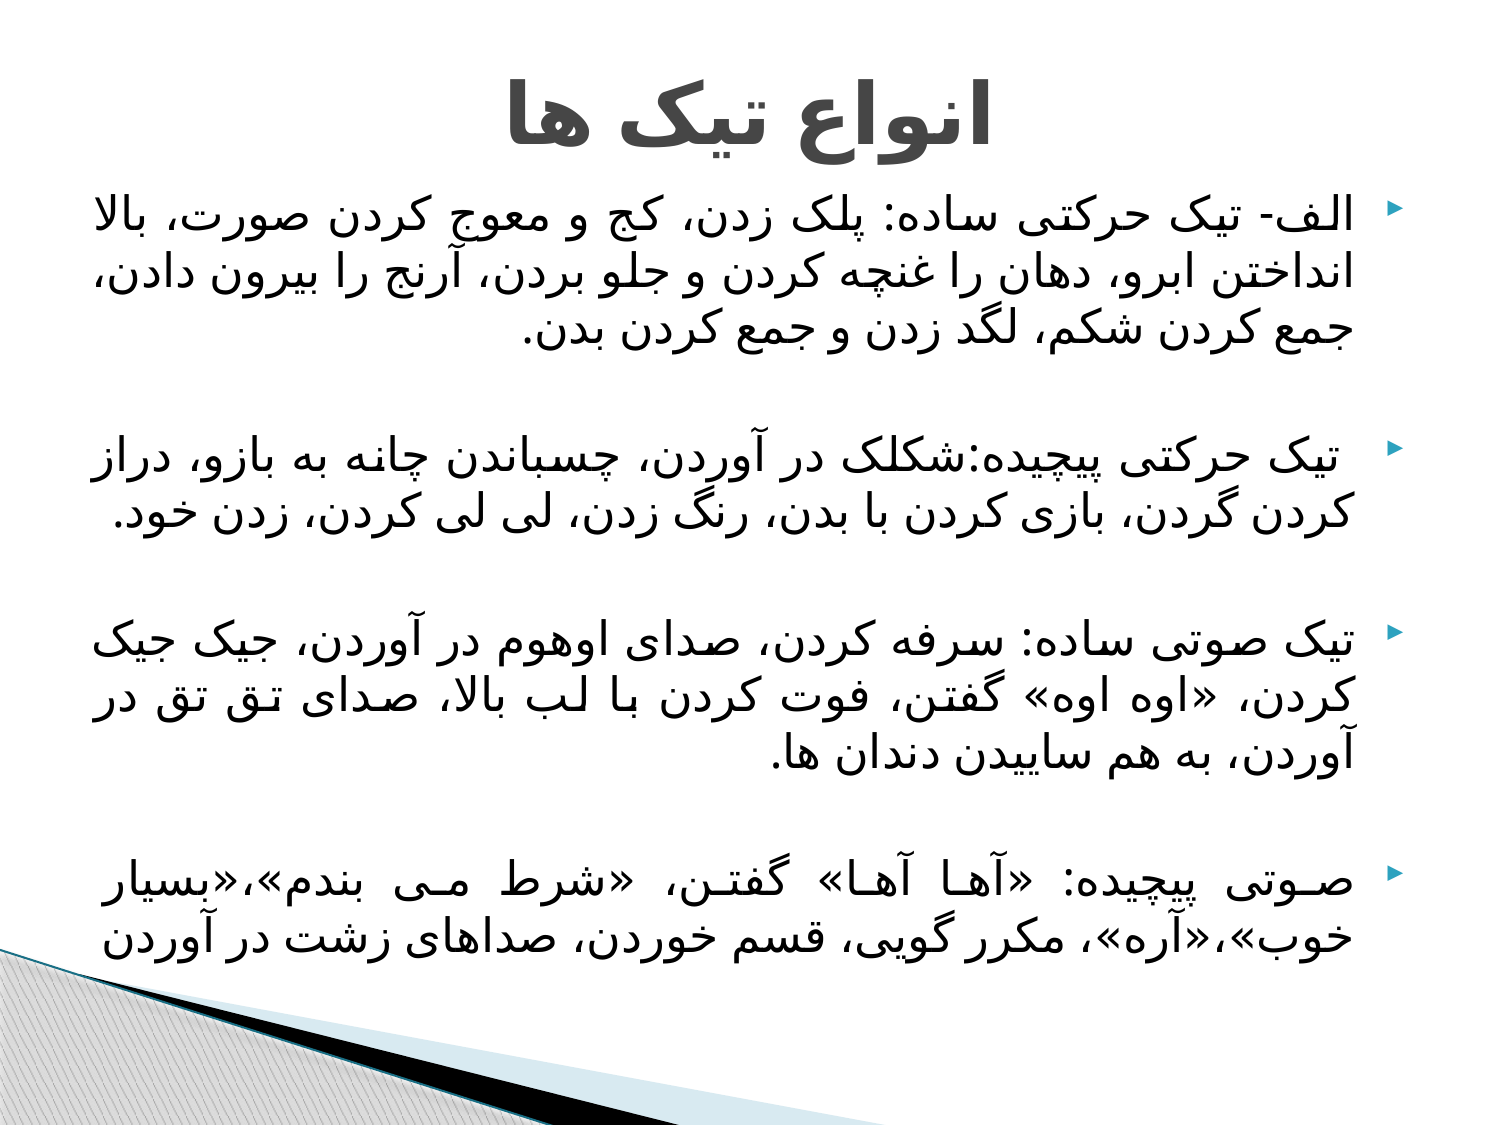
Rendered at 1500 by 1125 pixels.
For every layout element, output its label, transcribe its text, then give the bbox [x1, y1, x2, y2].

title انواع تیک ها [75, 45, 1425, 176]
list الف- تیک حرکتی ساده: پلک زدن، کج و معوج کردن صورت، بالا انداختن ابرو، دهان را غنچه کردن و جلو بردن، آرنج را بیرون دادن، جمع کردن شکم، لگد زدن و جمع کردن بدن. تیک حرکتی پیچیده:شکلک در آوردن، چسباندن چانه به بازو، دراز کردن گردن، بازی کردن با بدن، رنگ زدن، لی لی کردن، زدن خود. تیک صوتی ساده: سرفه کردن، صدای اوهوم در آوردن، جیک جیک کردن، «اوه اوه» گفتن، فوت کردن با لب بالا، صدای تق تق در آوردن، به هم ساییدن دندان ها. صوتی پیچیده: «آها آها» گفتن، «شرط می بندم»،«بسیار خوب»،«آره»، مکرر گویی، قسم خوردن، صداهای زشت در آوردن [75, 176, 1425, 986]
